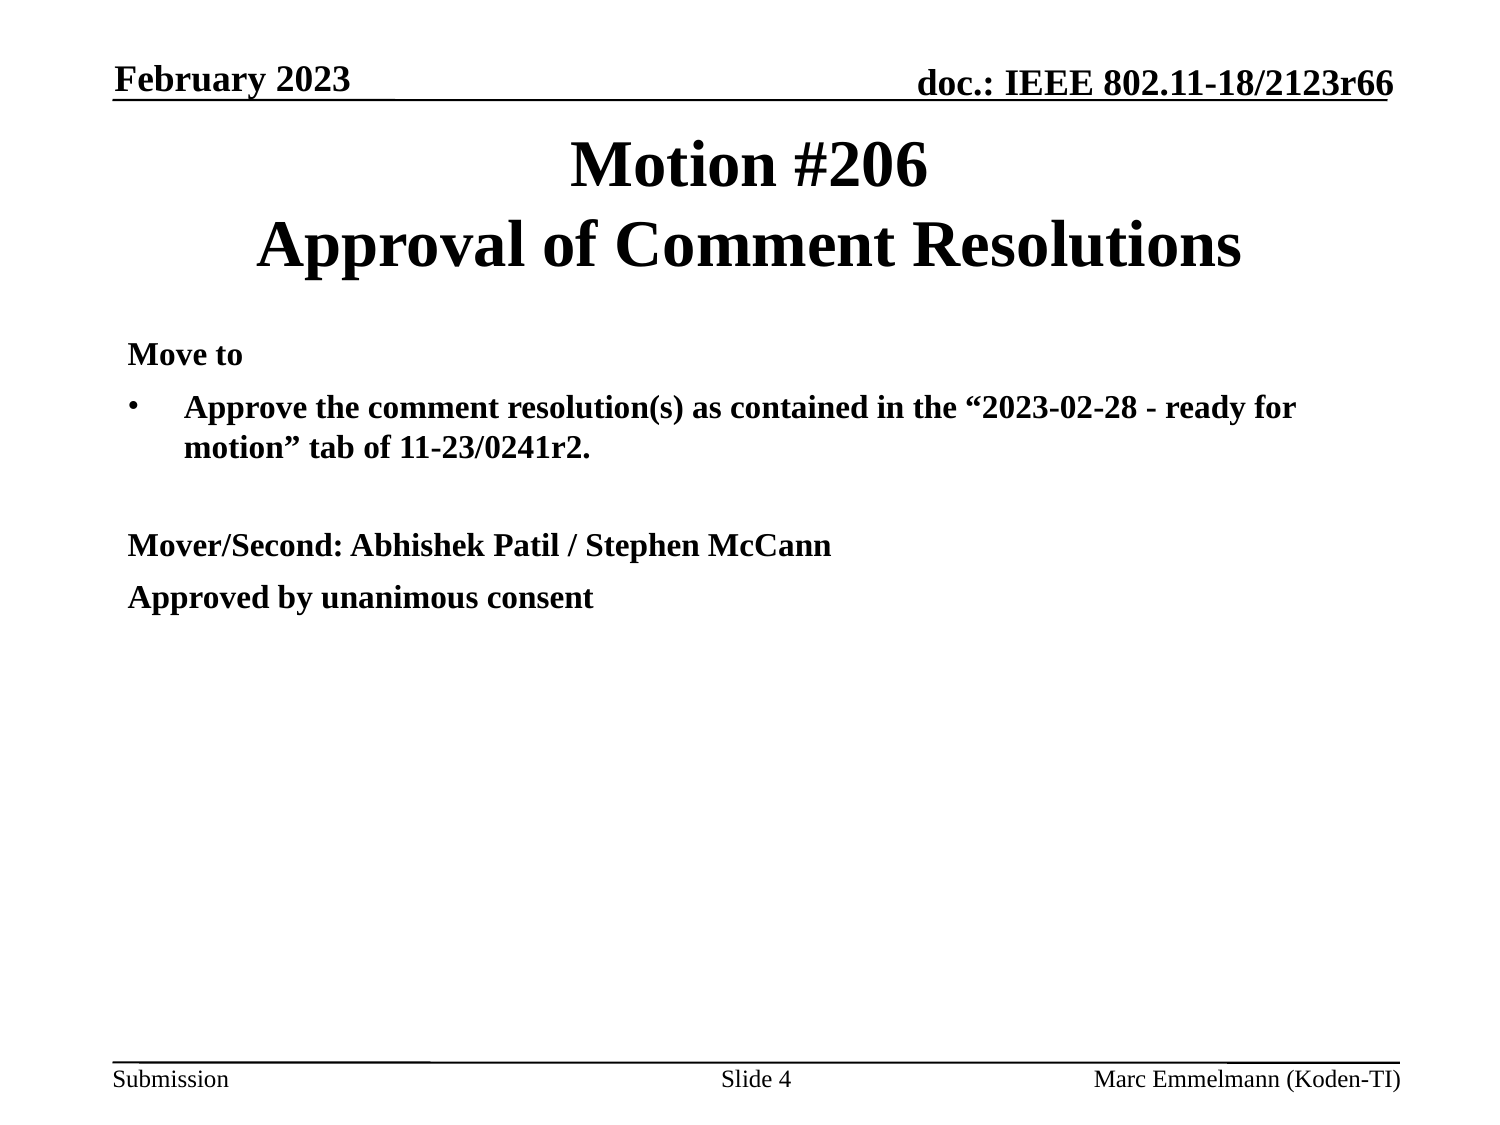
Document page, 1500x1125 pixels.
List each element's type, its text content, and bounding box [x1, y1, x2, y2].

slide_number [114, 54, 423, 100]
list Move to Approve the comment resolution(s) as contained in the “2023-02-28 - ready for motion” tab of 11-23/0241r2. Mover/Second: Abhishek Patil / Stephen McCann Approved by unanimous consent [112, 324, 1388, 1000]
slide_number Slide 4 [712, 1061, 800, 1123]
footer Marc Emmelmann (Koden-TI) [878, 1061, 1402, 1093]
title Motion #206 Approval of Comment Resolutions [112, 112, 1388, 288]
